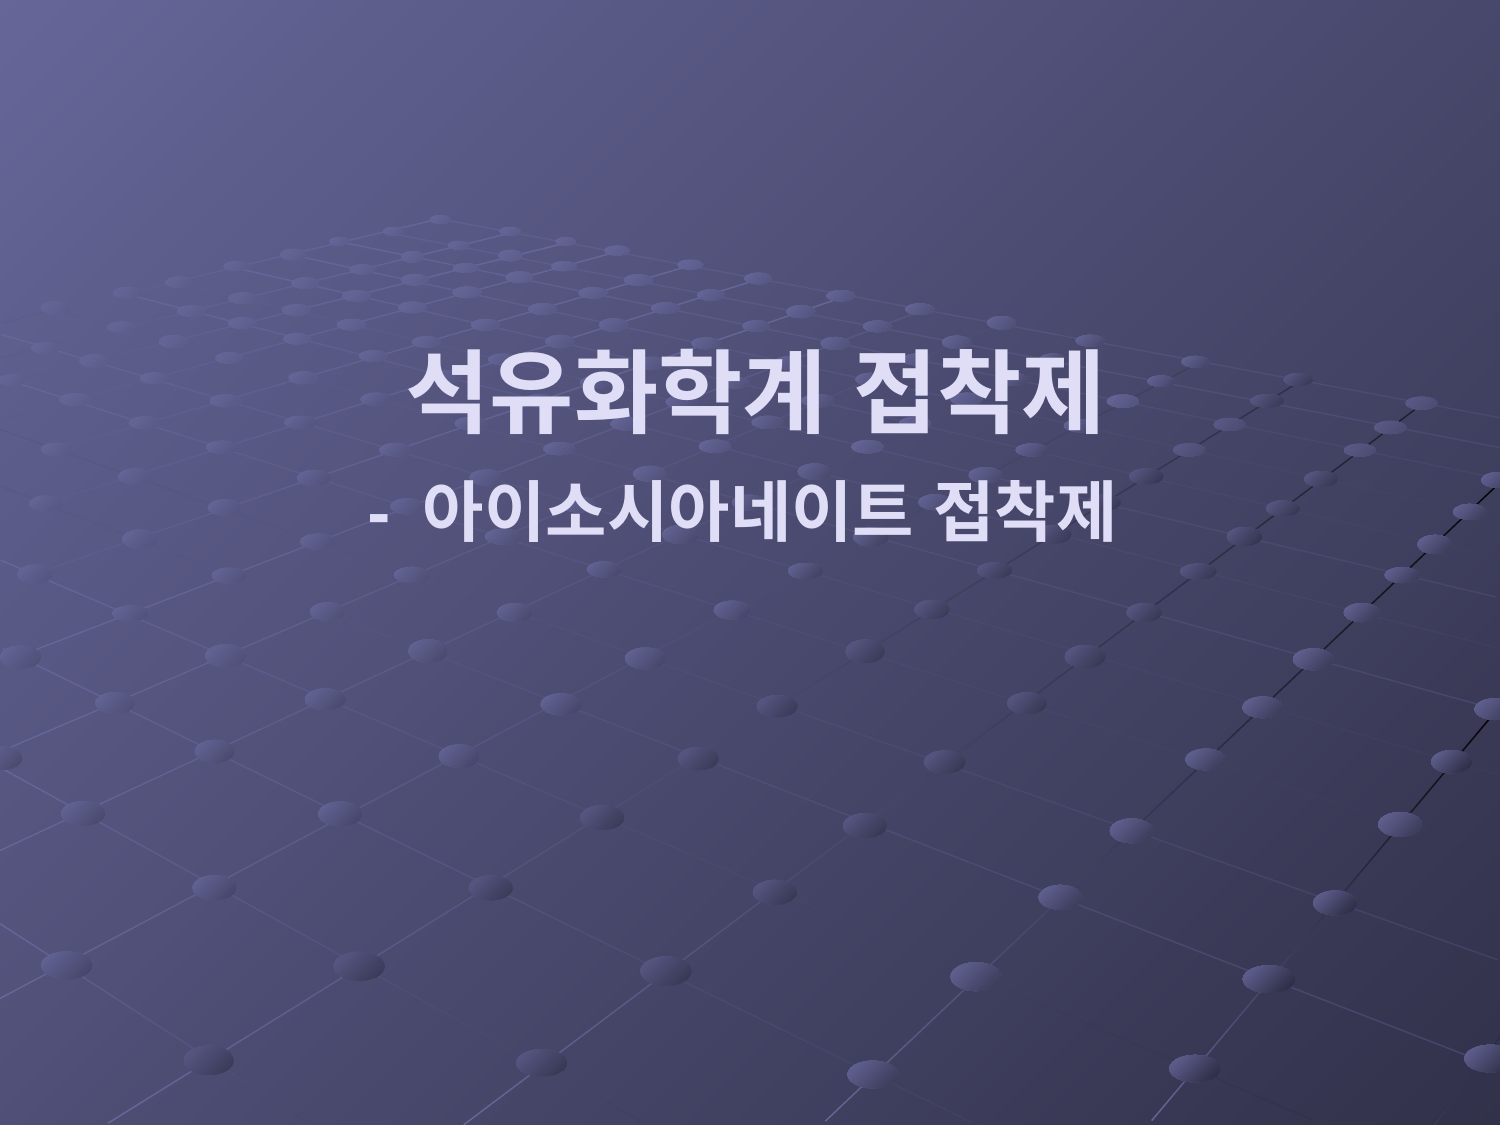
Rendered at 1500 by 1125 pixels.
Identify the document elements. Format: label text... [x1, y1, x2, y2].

title 석유화학계 접착제 - 아이소시아네이트 접착제 [112, 302, 1400, 588]
